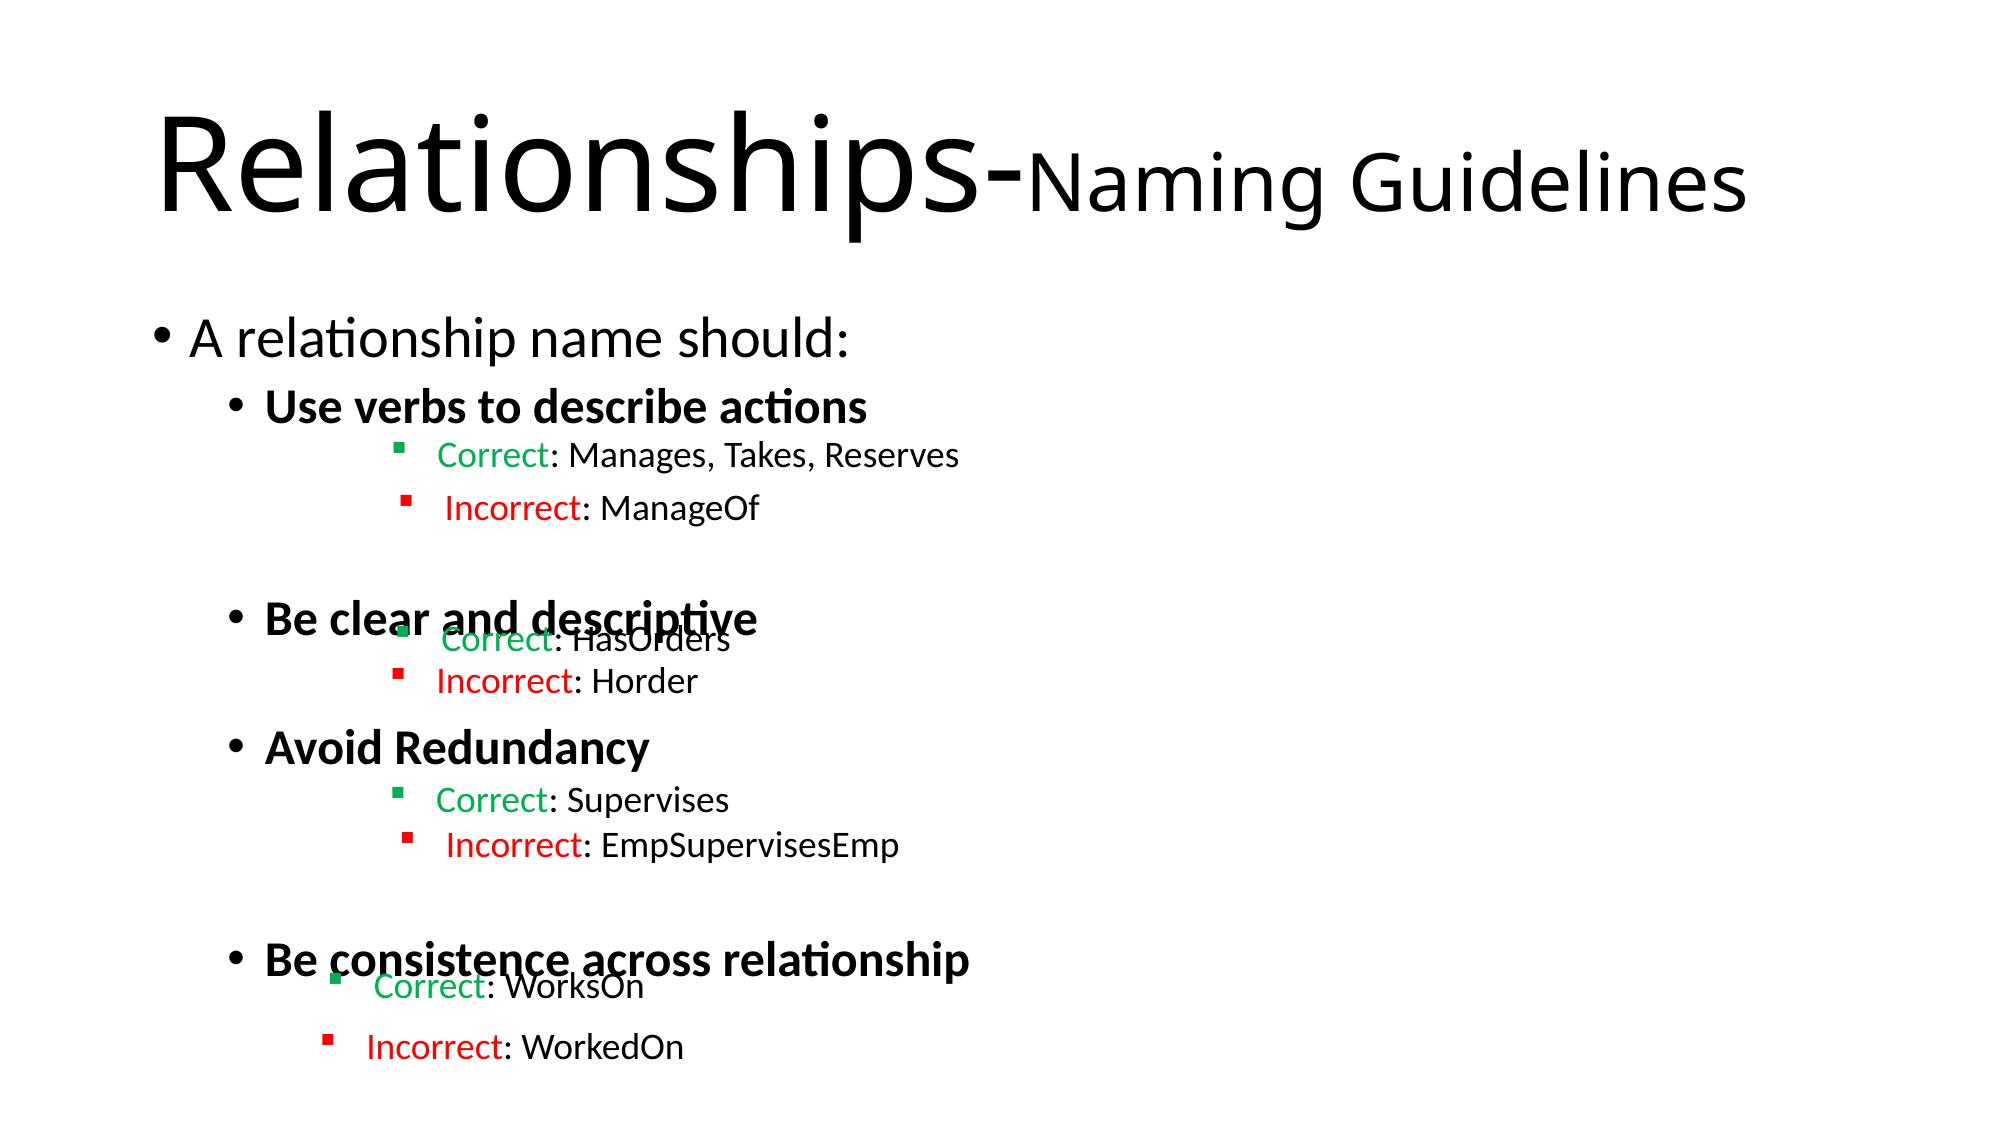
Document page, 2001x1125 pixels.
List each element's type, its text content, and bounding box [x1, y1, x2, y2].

text_box Incorrect: ManageOf [382, 475, 793, 536]
text_box Correct: Manages, Takes, Reserves [375, 422, 993, 483]
text_box Incorrect: WorkedOn [304, 1015, 717, 1075]
text_box Incorrect: Horder [374, 648, 714, 709]
text_box Correct: HasOrders [379, 606, 763, 667]
text_box Correct: WorksOn [312, 953, 660, 1014]
list A relationship name should: Use verbs to describe actions Be clear and descriptive Avoid Redundancy Be consistence across relationship [137, 299, 1863, 1066]
title Relationships-Naming Guidelines [137, 59, 1863, 278]
text_box Correct: Supervises [374, 767, 745, 828]
text_box Incorrect: EmpSupervisesEmp [384, 812, 932, 873]
